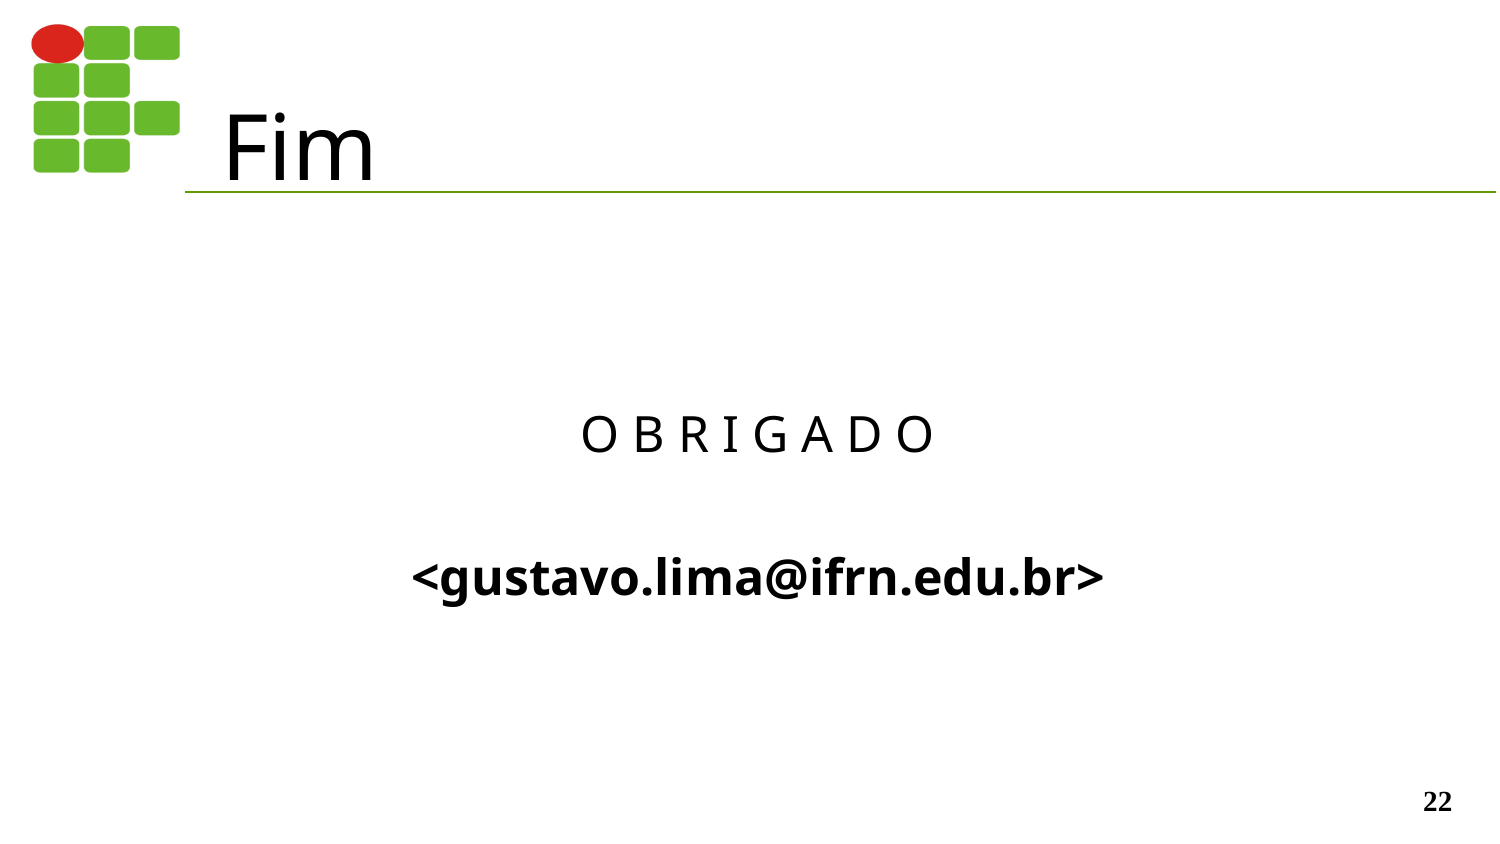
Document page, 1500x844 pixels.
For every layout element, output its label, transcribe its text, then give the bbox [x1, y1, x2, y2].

text_box ‹#› [1155, 768, 1468, 825]
title Fim [206, 26, 1468, 207]
list O B R I G A D O <gustavo.lima@ifrn.edu.br> [46, 248, 1469, 755]
picture [29, 23, 182, 174]
